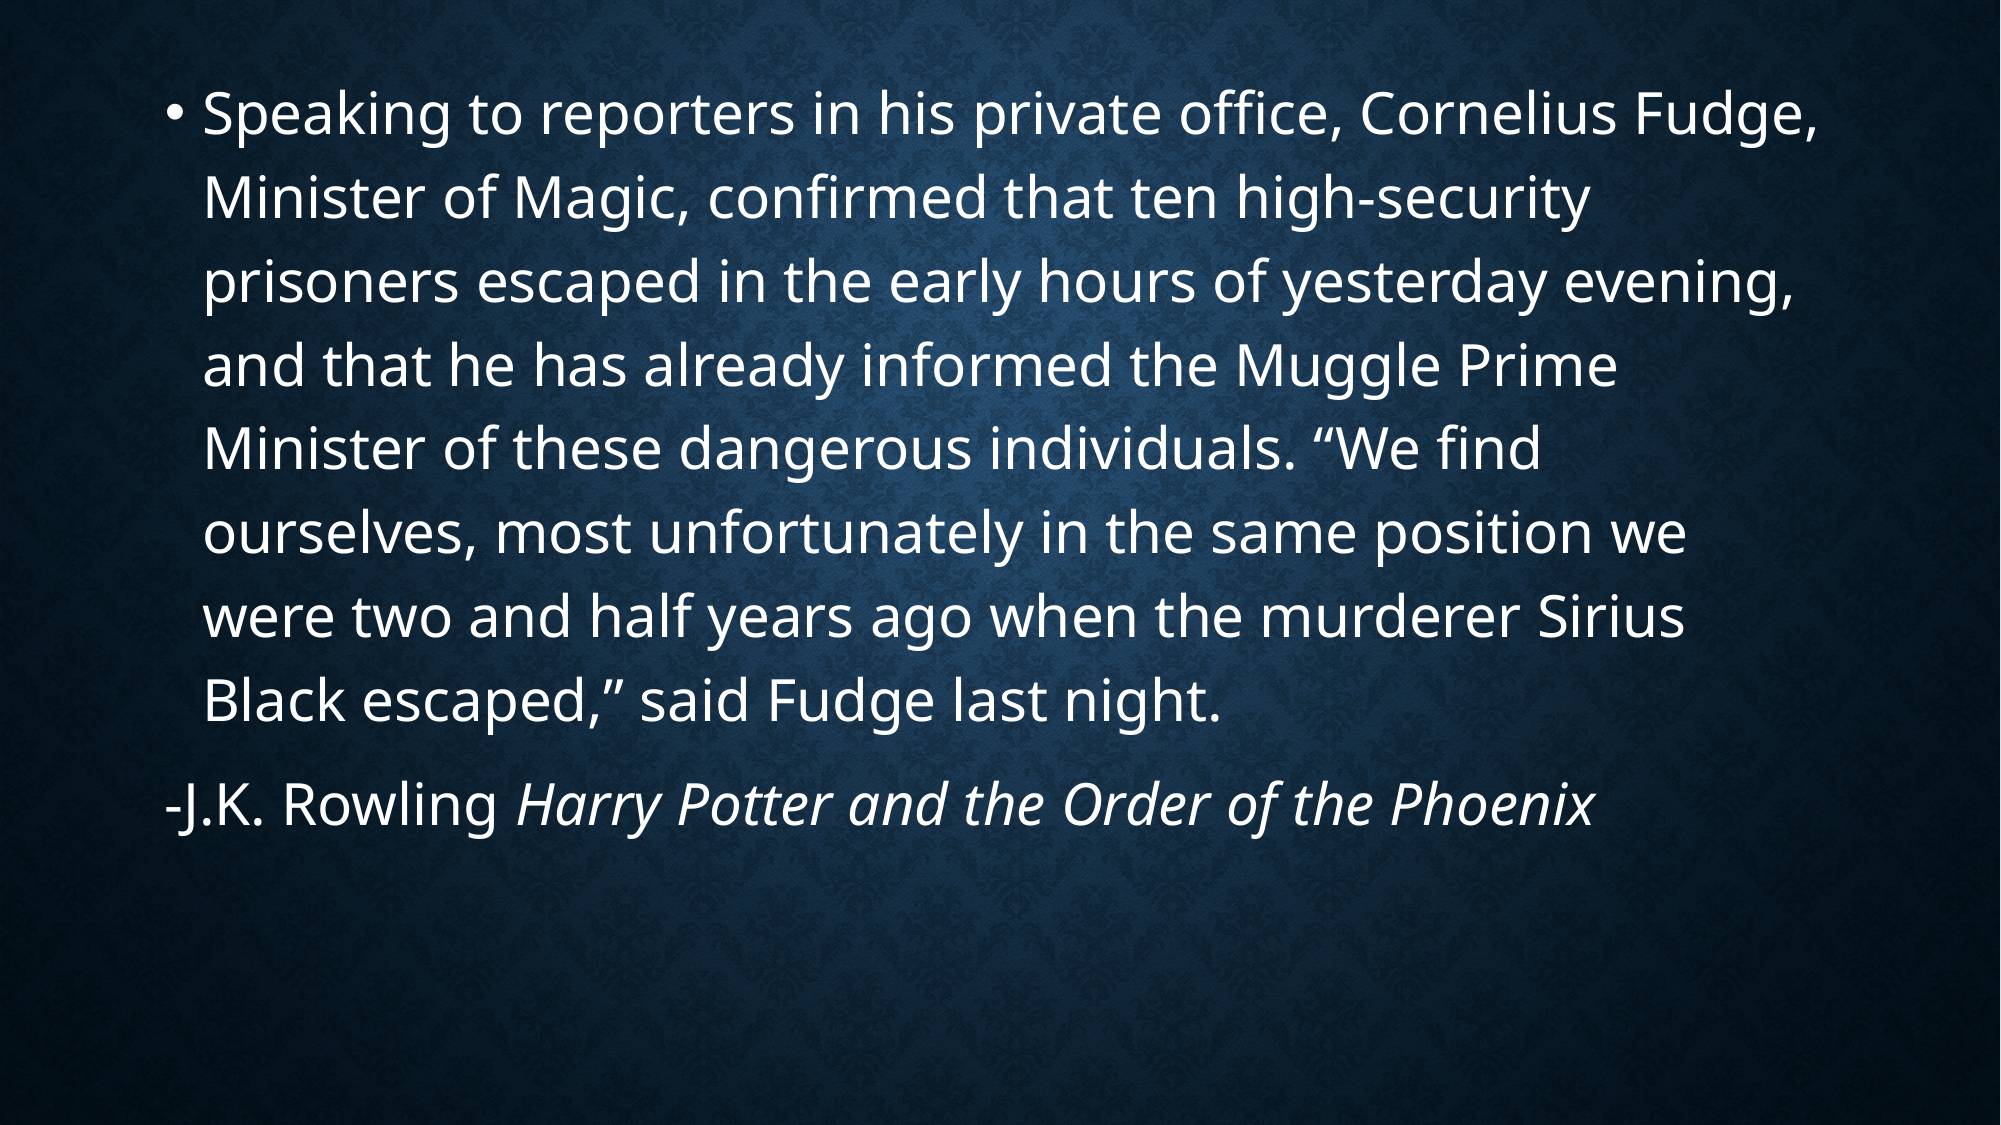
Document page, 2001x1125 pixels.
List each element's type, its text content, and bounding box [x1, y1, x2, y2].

list Speaking to reporters in his private office, Cornelius Fudge, Minister of Magic, confirmed that ten high-security prisoners escaped in the early hours of yesterday evening, and that he has already informed the Muggle Prime Minister of these dangerous individuals. “We find ourselves, most unfortunately in the same position we were two and half years ago when the murderer Sirius Black escaped,” said Fudge last night. -J.K. Rowling Harry Potter and the Order of the Phoenix [149, 54, 1849, 950]
